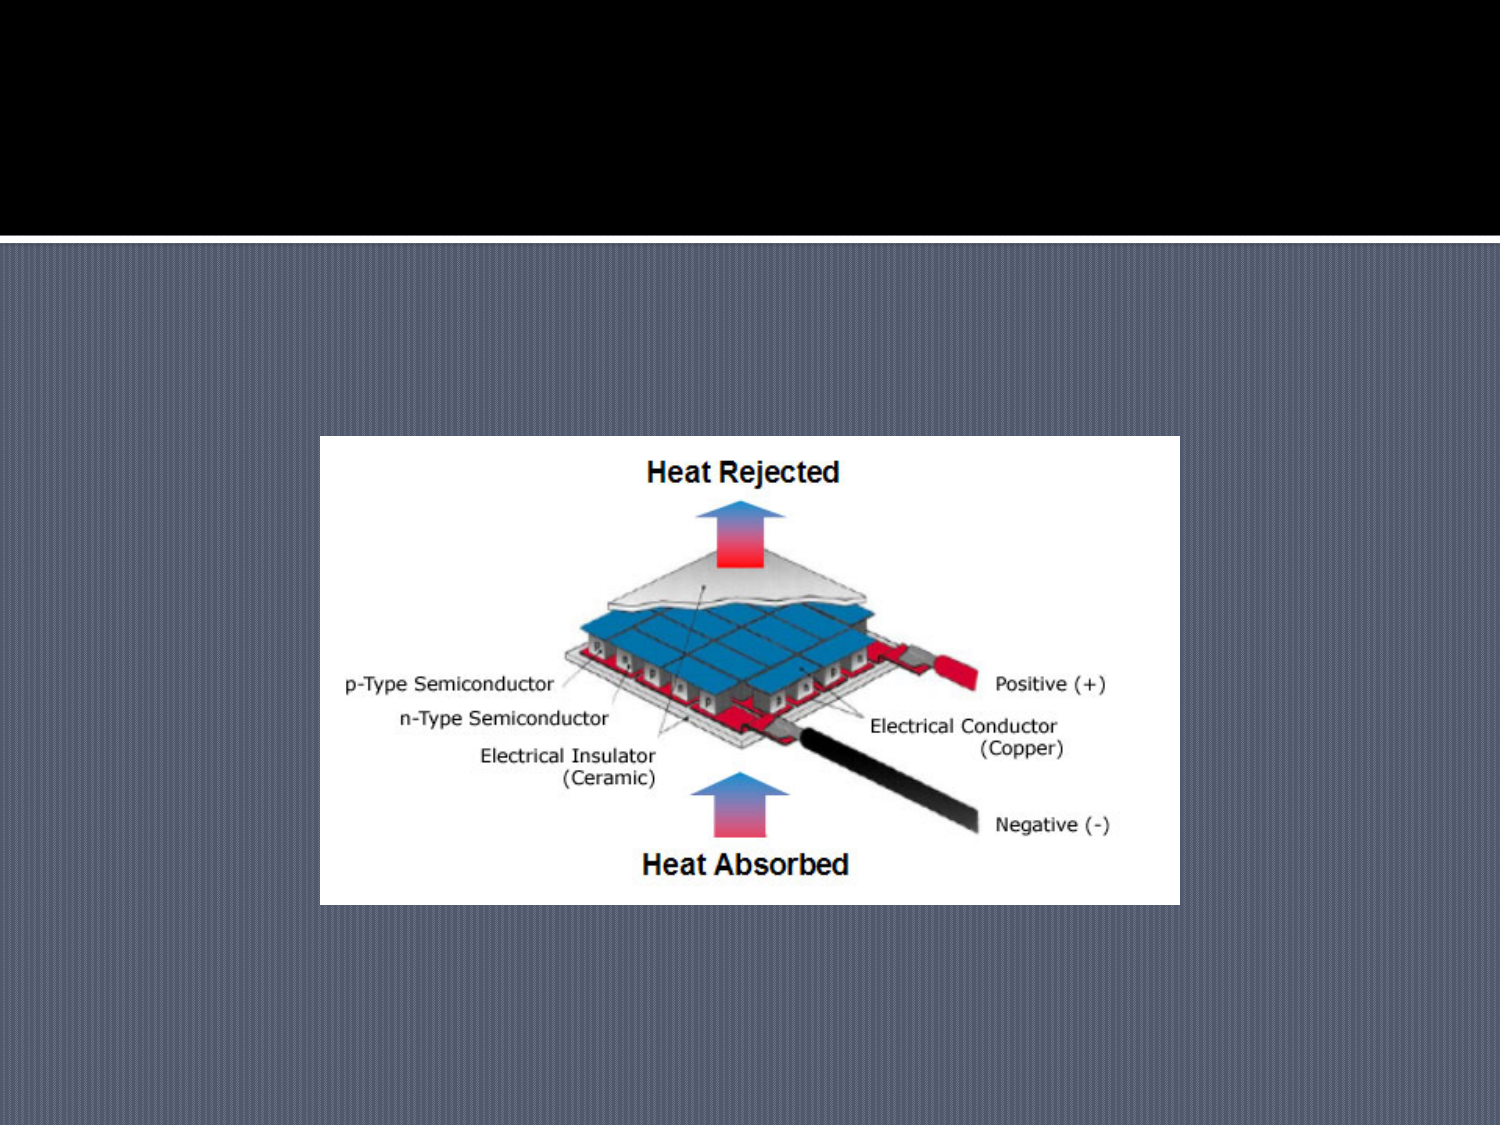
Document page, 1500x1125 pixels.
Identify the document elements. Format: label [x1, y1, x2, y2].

list [320, 436, 1180, 905]
